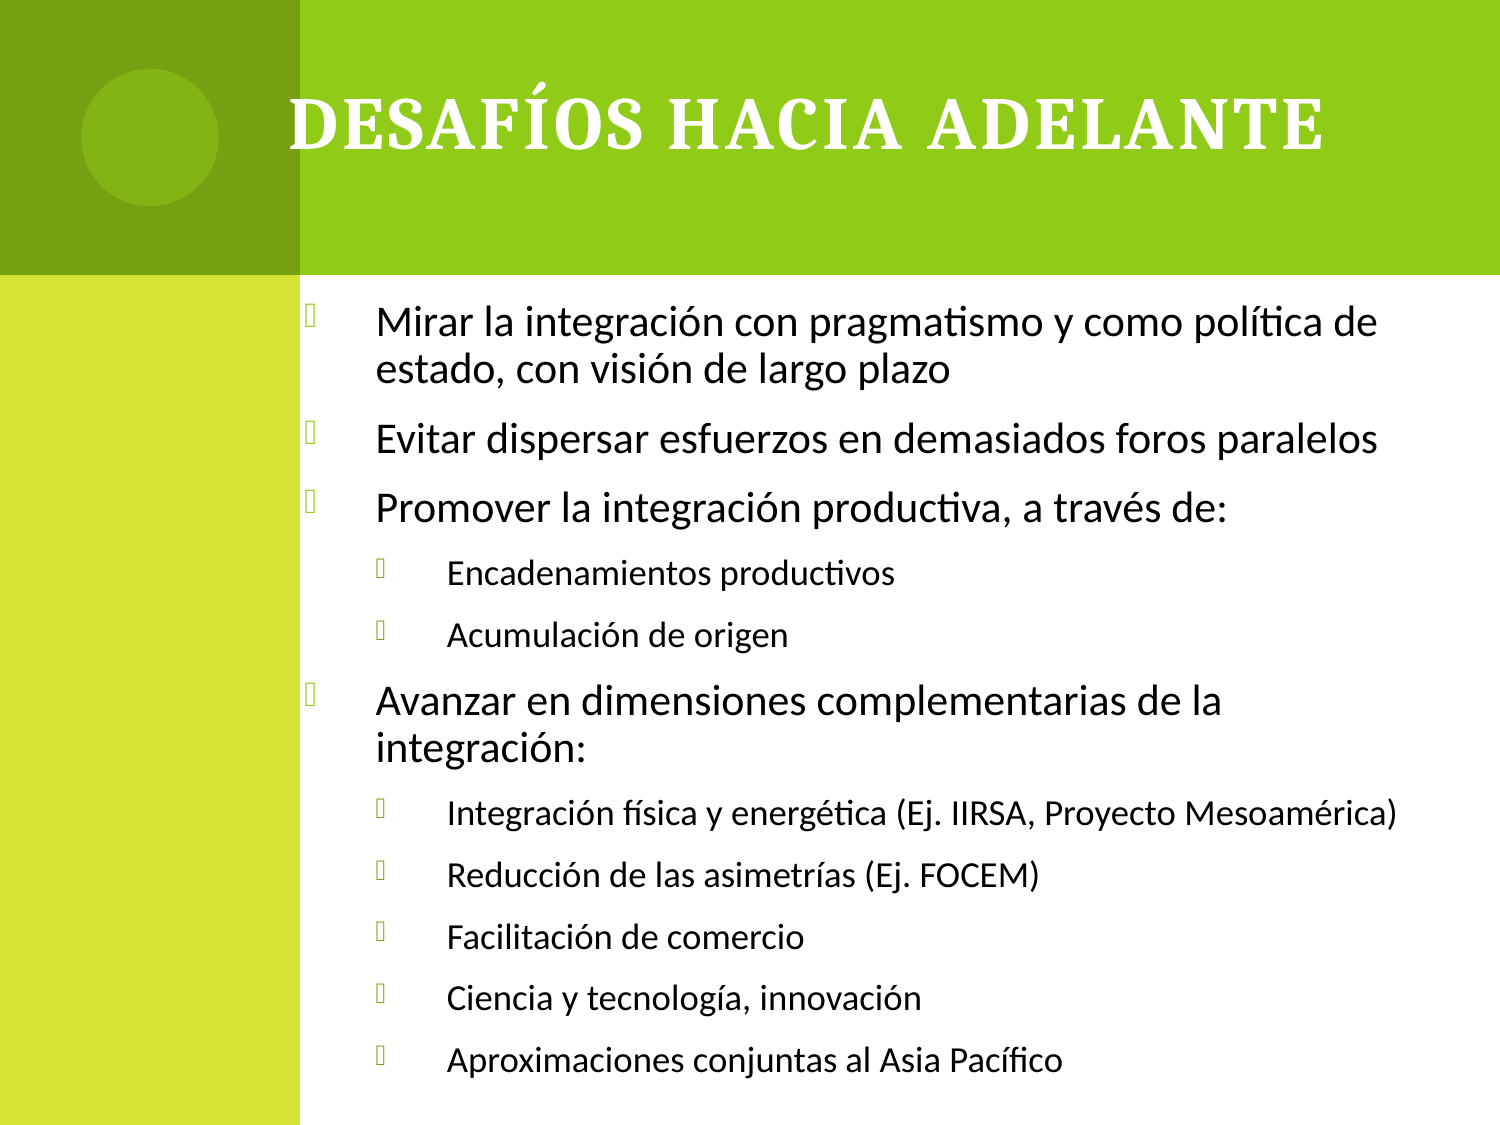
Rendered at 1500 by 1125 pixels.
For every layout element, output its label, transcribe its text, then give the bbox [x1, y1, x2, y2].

title Desafíos hacia adelante [75, 20, 1341, 220]
list Mirar la integración con pragmatismo y como política de estado, con visión de largo plazo Evitar dispersar esfuerzos en demasiados foros paralelos Promover la integración productiva, a través de: Encadenamientos productivos Acumulación de origen Avanzar en dimensiones complementarias de la integración: Integración física y energética (Ej. IIRSA, Proyecto Mesoamérica) Reducción de las asimetrías (Ej. FOCEM) Facilitación de comercio Ciencia y tecnología, innovación Aproximaciones conjuntas al Asia Pacífico [289, 290, 1459, 1094]
